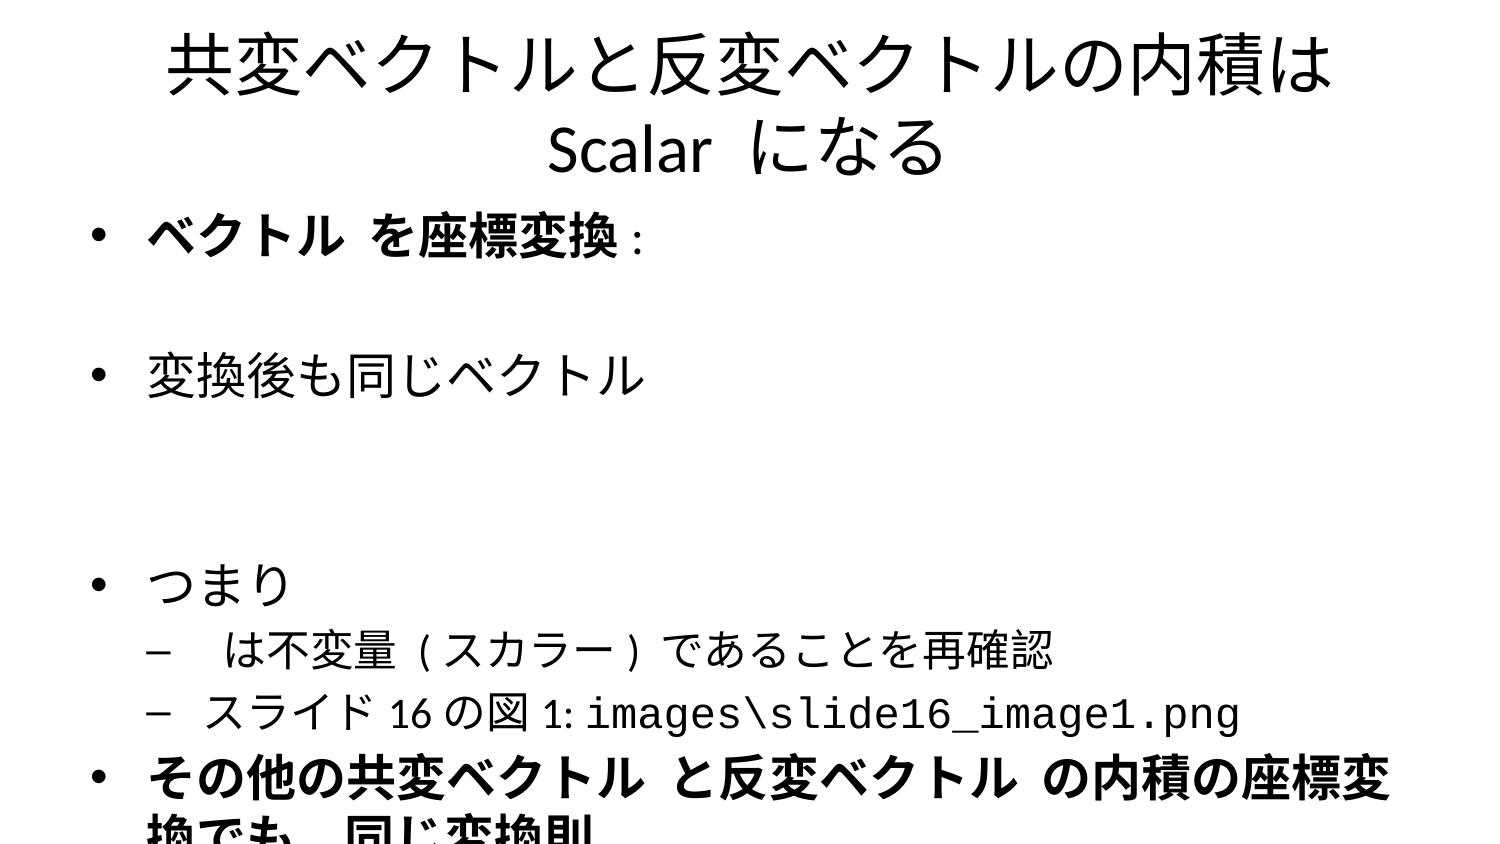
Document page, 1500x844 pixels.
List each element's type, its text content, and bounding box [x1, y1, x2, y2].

title 共変ベクトルと反変ベクトルの内積は Scalar になる [75, 33, 1425, 175]
